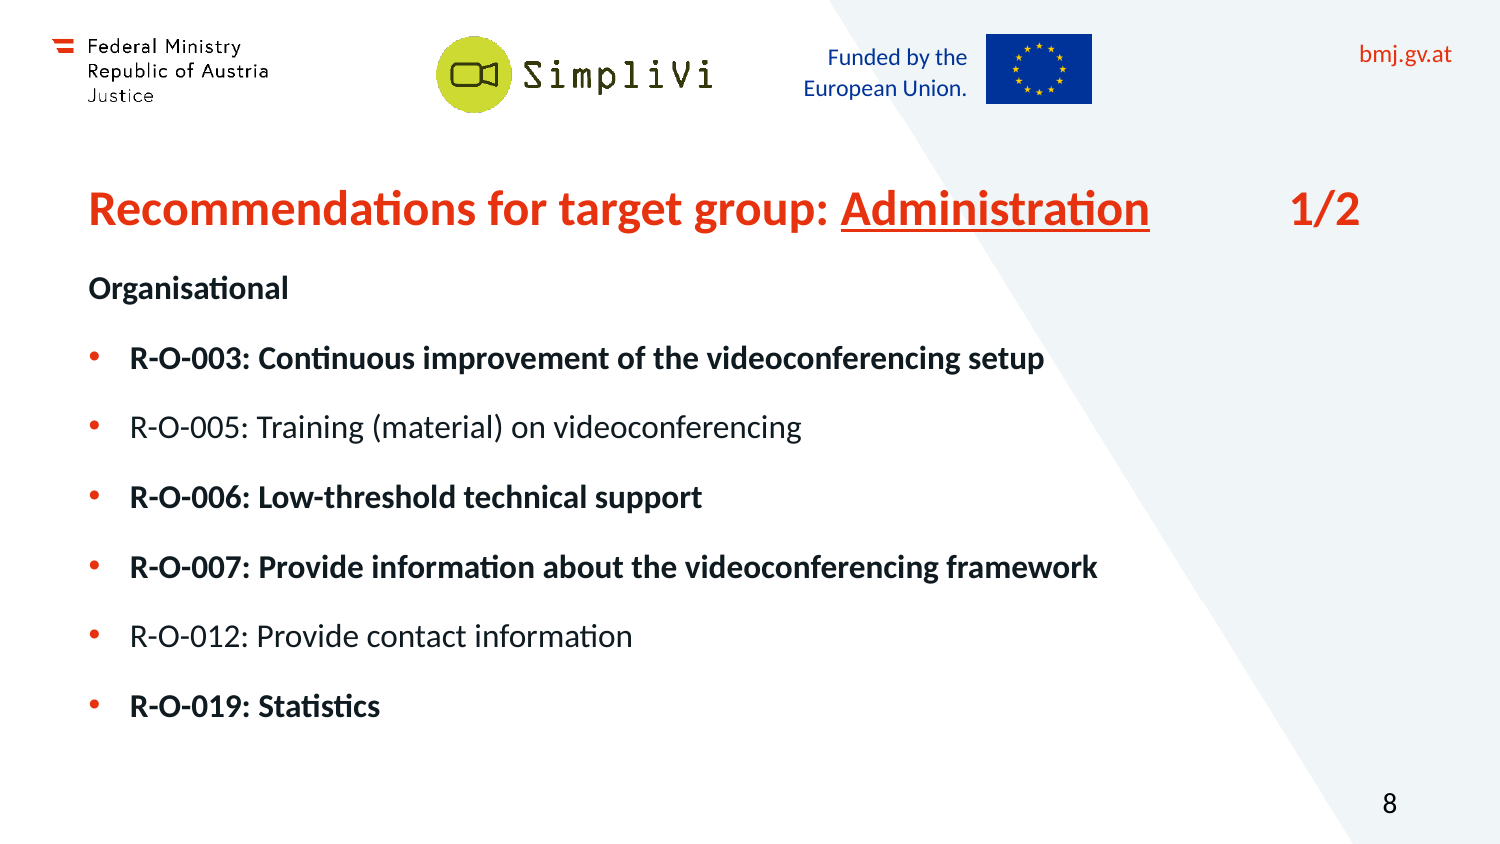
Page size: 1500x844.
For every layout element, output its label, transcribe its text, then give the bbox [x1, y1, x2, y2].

list Organisational R-O-003: Continuous improvement of the videoconferencing setup R-O-005: Training (material) on videoconferencing R-O-006: Low-threshold technical support R-O-007: Provide information about the videoconferencing framework R-O-012: Provide contact information R-O-019: Statistics [88, 266, 1398, 756]
title Recommendations for target group: Administration 1/2 [88, 173, 1398, 266]
picture [0, 0, 1500, 844]
slide_number 8 [1263, 785, 1398, 819]
